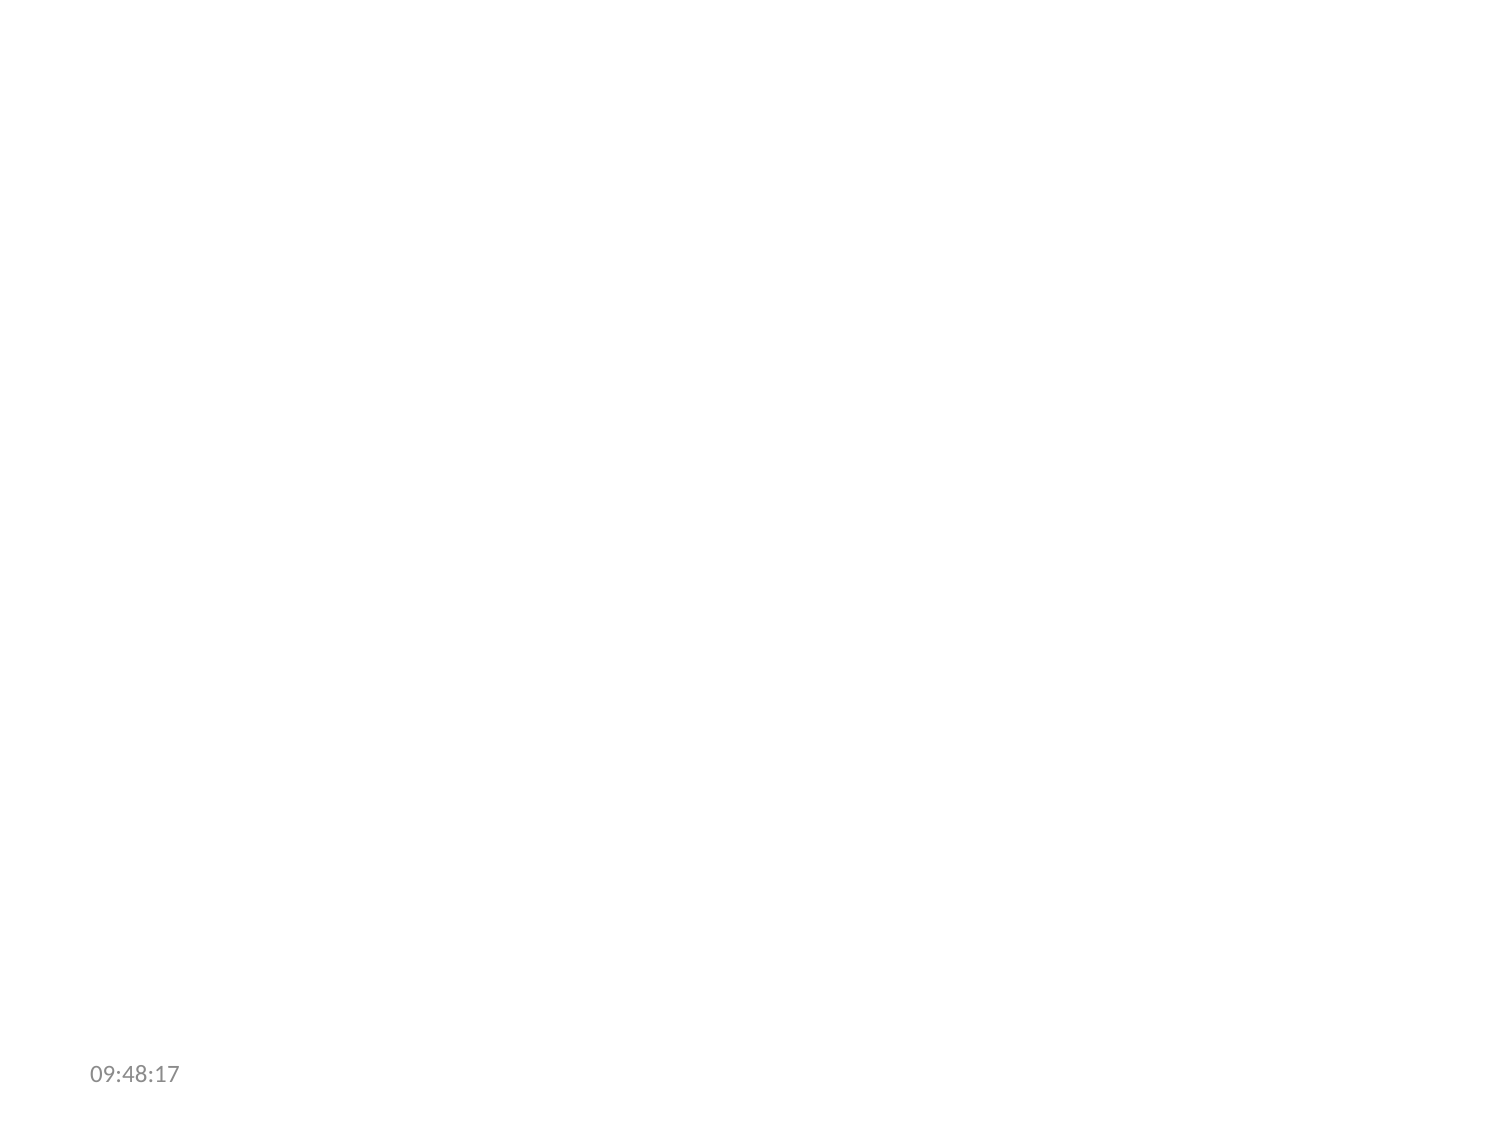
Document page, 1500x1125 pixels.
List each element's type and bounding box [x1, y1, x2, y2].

slide_number [75, 1042, 425, 1103]
